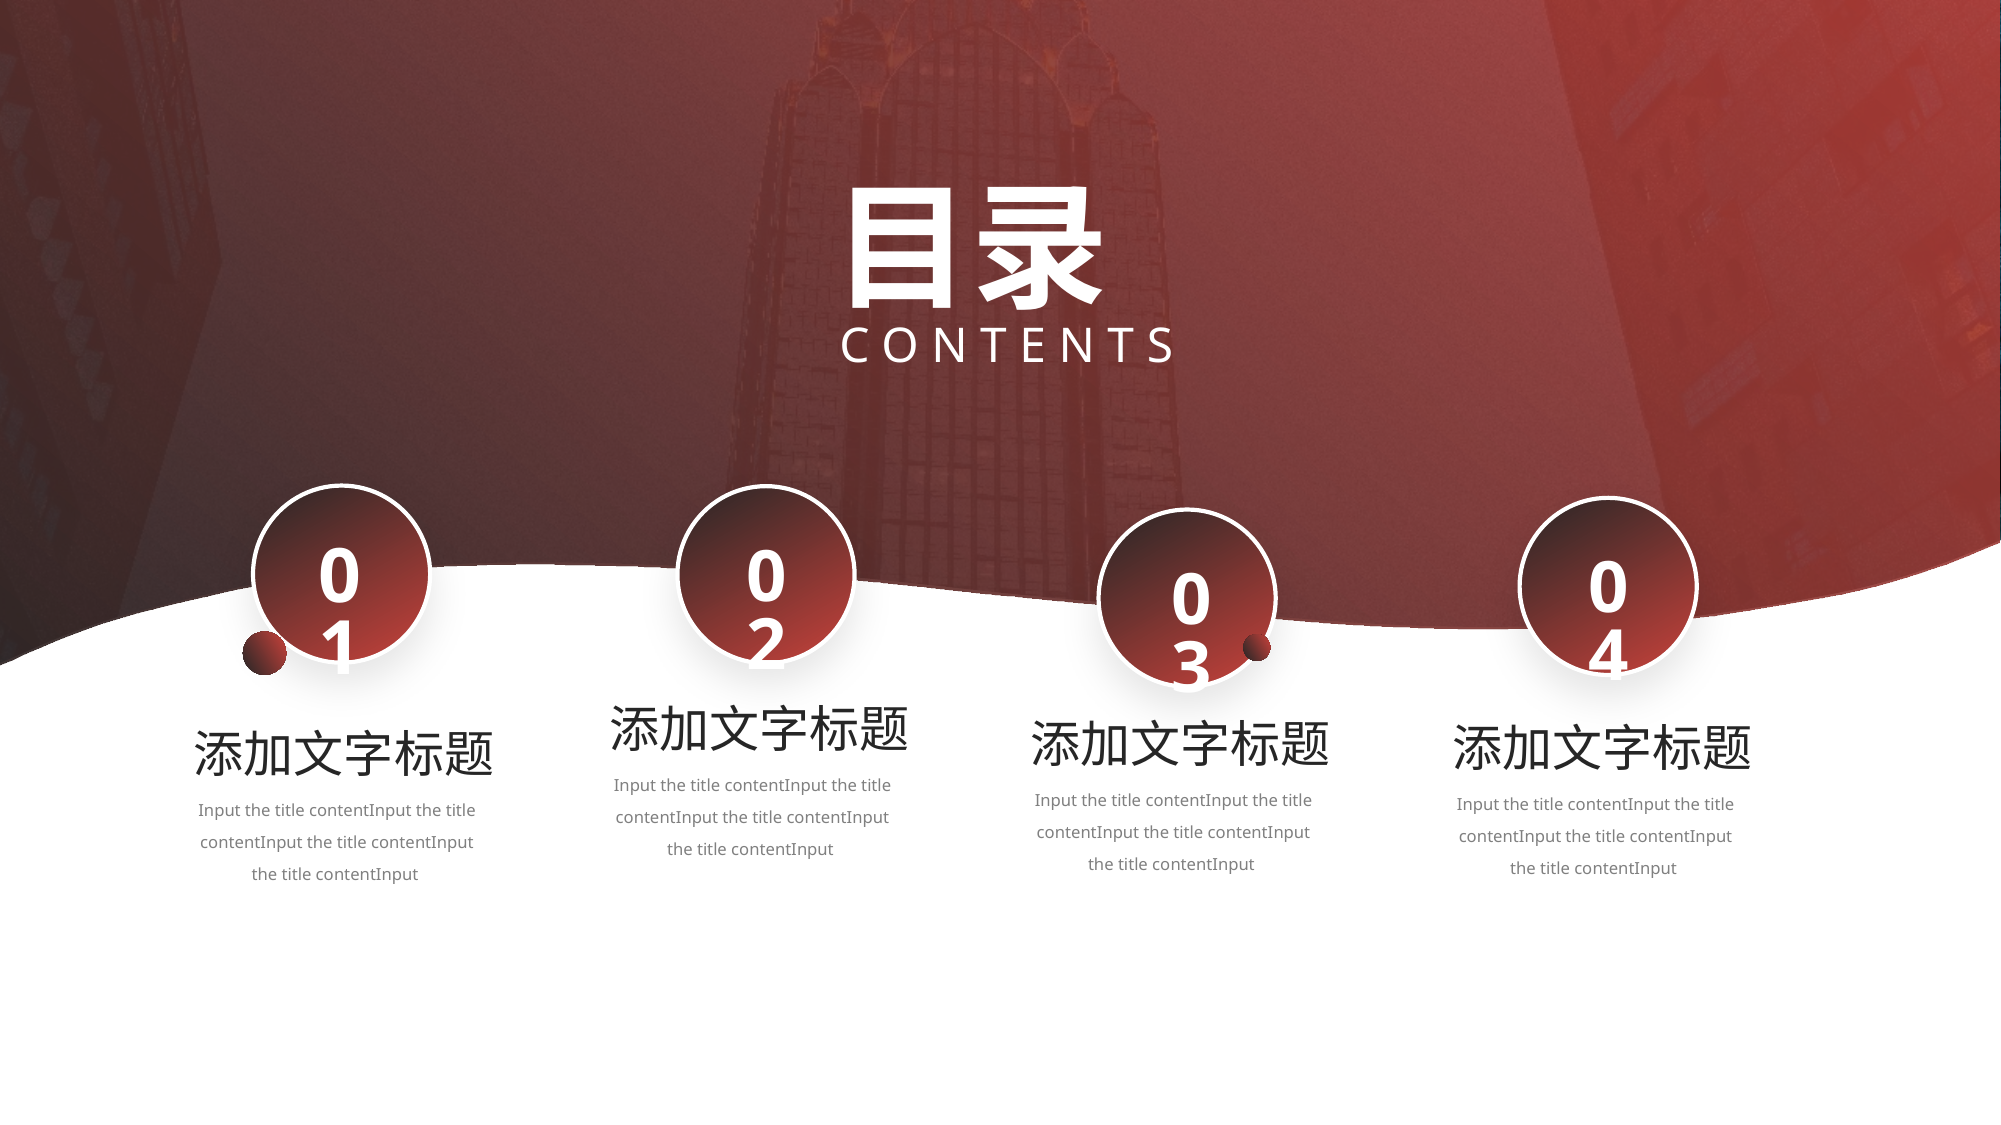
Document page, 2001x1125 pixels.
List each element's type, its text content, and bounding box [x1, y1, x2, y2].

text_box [179, 715, 522, 893]
text_box 03 [1137, 562, 1245, 631]
text_box CONTENTS [824, 307, 1189, 380]
text_box [1097, 508, 1277, 688]
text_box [1015, 705, 1359, 883]
text_box 目录 [818, 152, 1166, 333]
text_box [594, 690, 938, 868]
text_box [241, 630, 288, 676]
text_box [1242, 633, 1272, 662]
text_box 01 [286, 537, 394, 605]
text_box [0, 0, 2000, 666]
text_box [676, 485, 856, 665]
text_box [1437, 709, 1781, 887]
text_box [251, 484, 432, 664]
text_box 02 [713, 539, 821, 608]
text_box [1518, 496, 1698, 677]
text_box 04 [1555, 551, 1663, 619]
